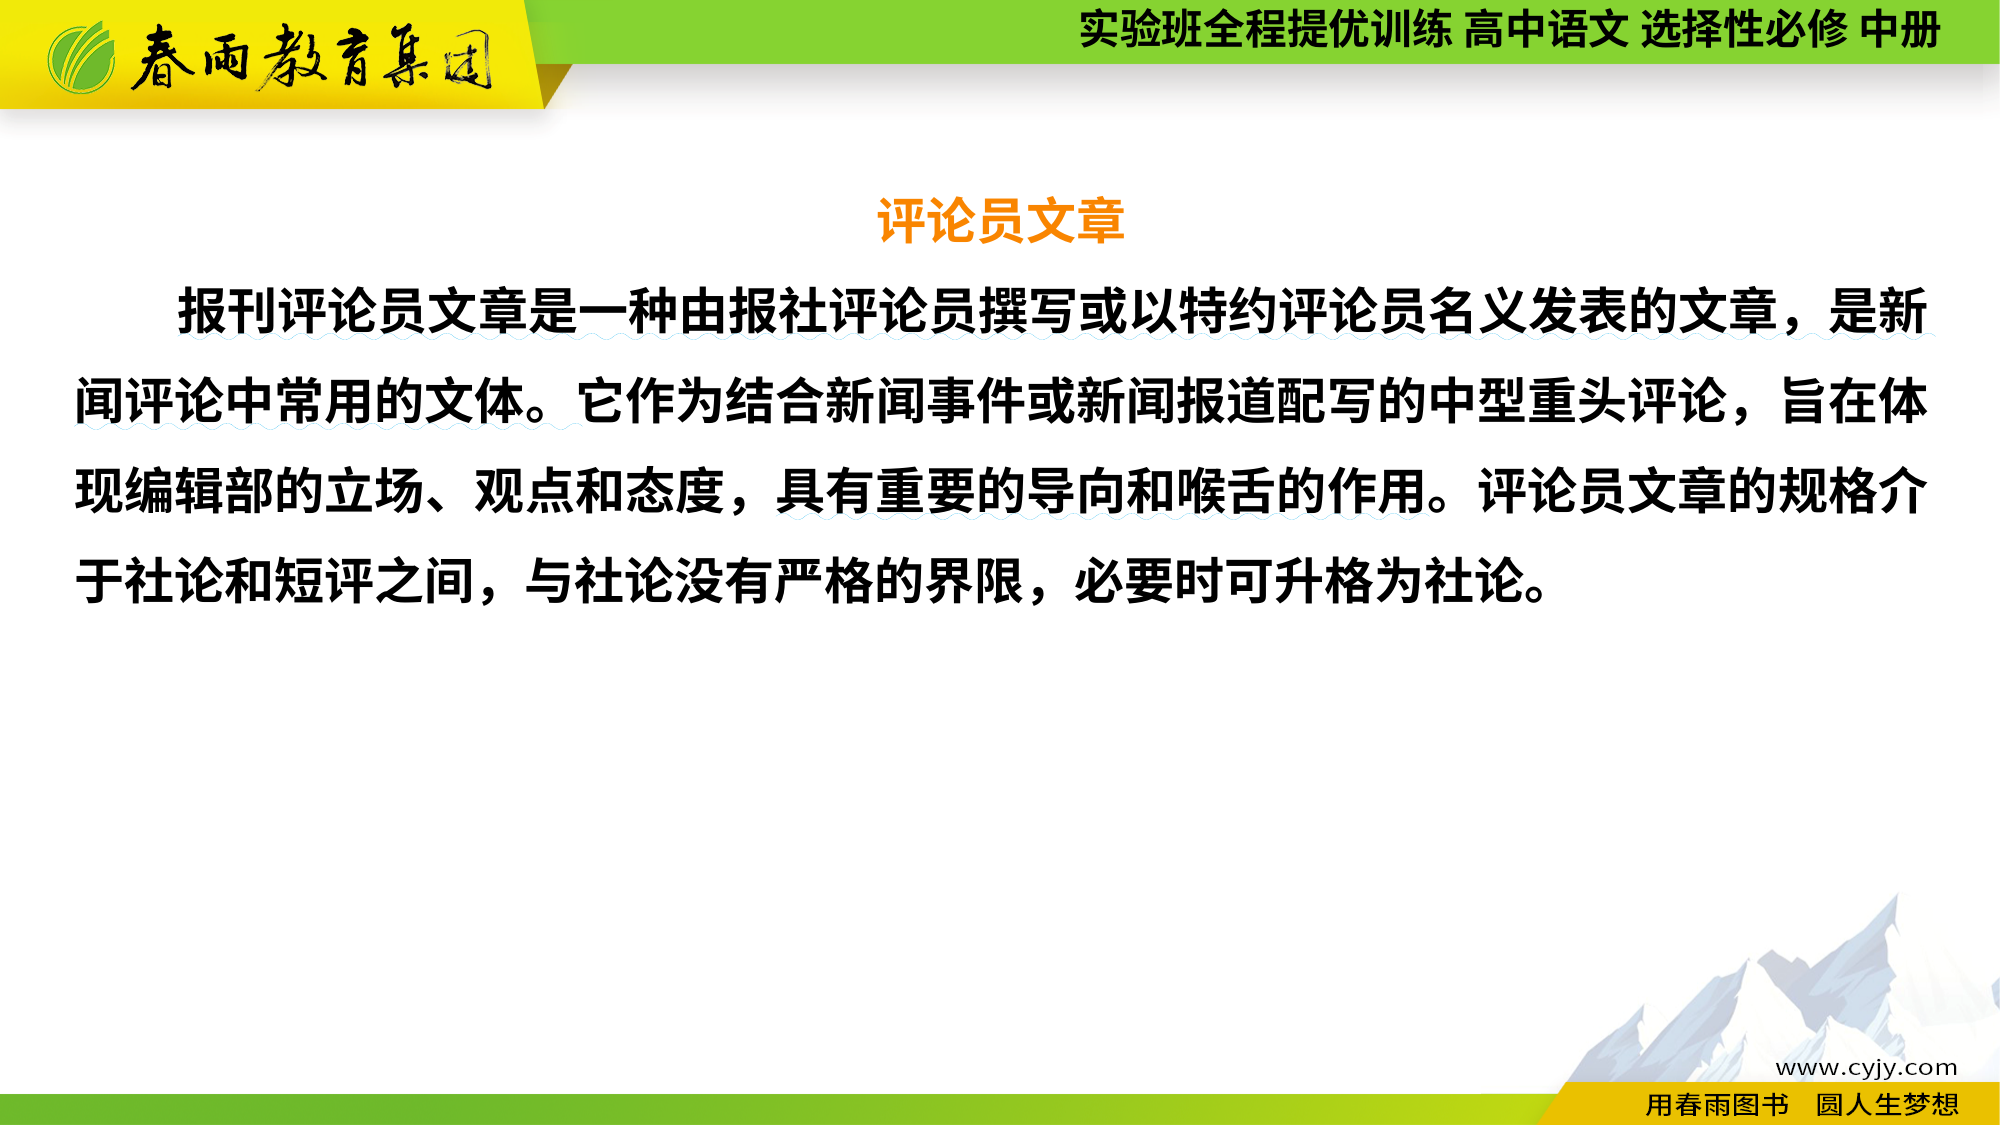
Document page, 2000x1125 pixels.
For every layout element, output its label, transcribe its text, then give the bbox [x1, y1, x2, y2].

picture [0, 0, 2000, 1125]
list 评论员文章 报刊评论员文章是一种由报社评论员撰写或以特约评论员名义发表的文章，是新闻评论中常用的文体。它作为结合新闻事件或新闻报道配写的中型重头评论，旨在体现编辑部的立场、观点和态度，具有重要的导向和喉舌的作用。评论员文章的规格介于社论和短评之间，与社论没有严格的界限，必要时可升格为社论。 [59, 151, 1944, 610]
